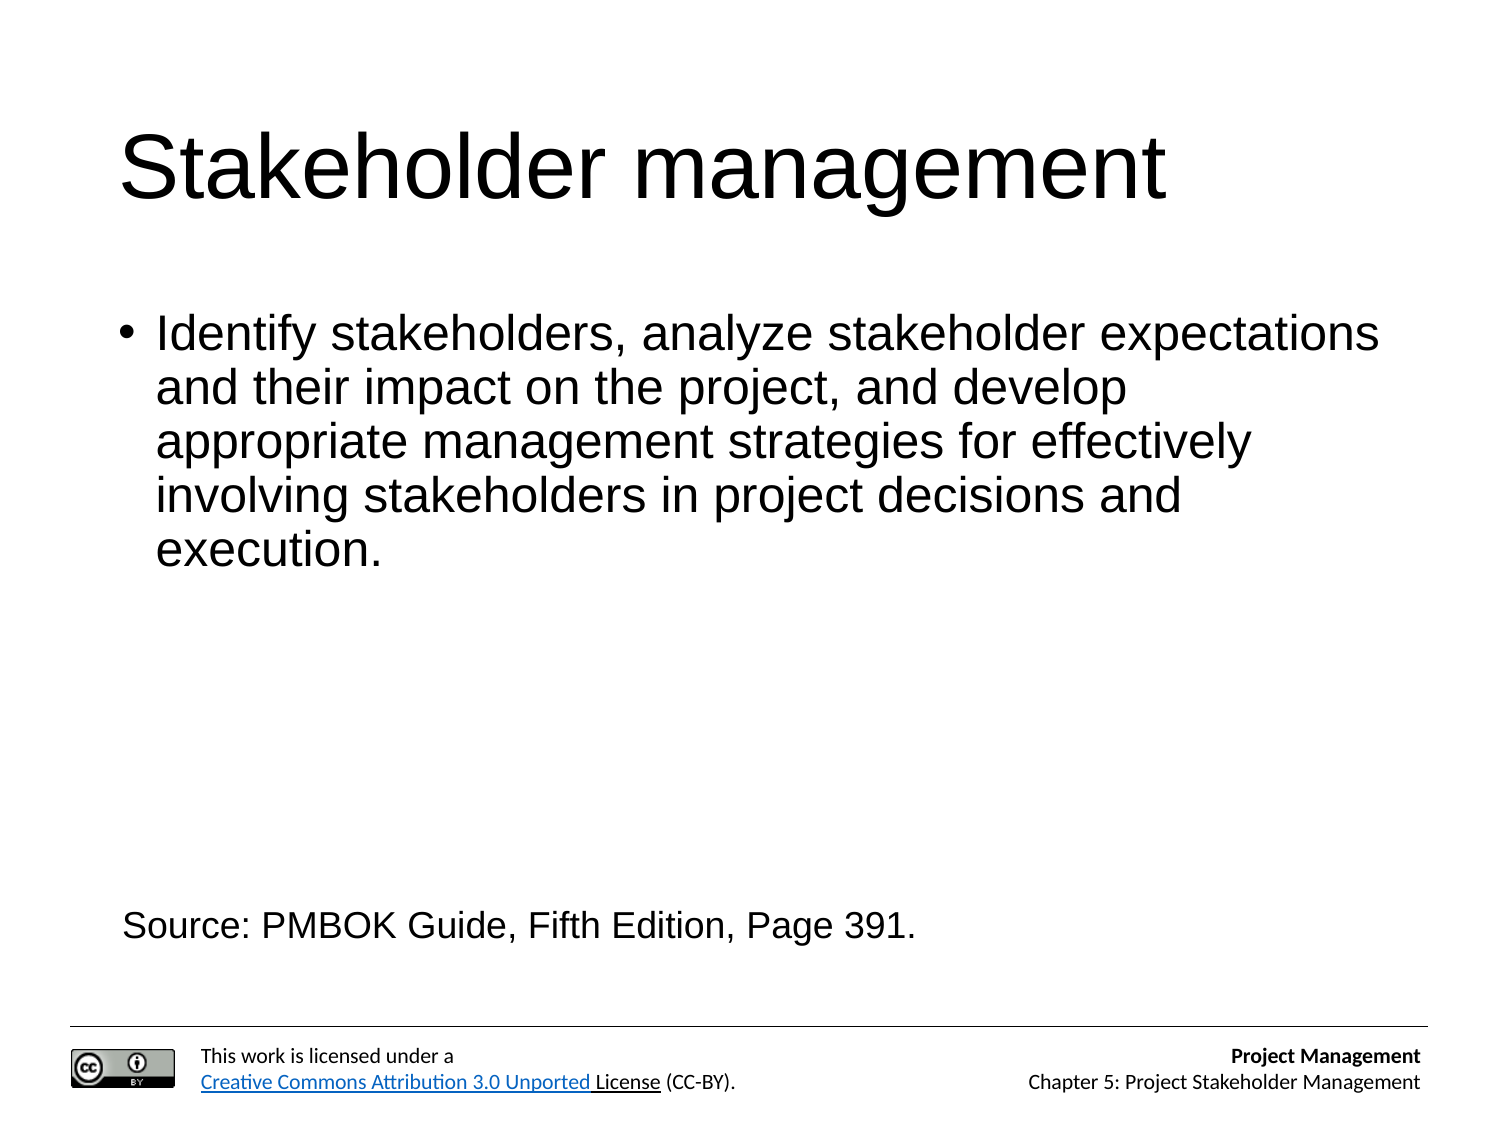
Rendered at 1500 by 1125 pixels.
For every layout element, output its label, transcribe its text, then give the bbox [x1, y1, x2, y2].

picture [71, 1049, 175, 1088]
list Identify stakeholders, analyze stakeholder expectations and their impact on the project, and develop appropriate management strategies for effectively involving stakeholders in project decisions and execution. [103, 299, 1397, 1014]
text_box Source: PMBOK Guide, Fifth Edition, Page 391. [107, 893, 933, 954]
title Stakeholder management [103, 59, 1397, 278]
